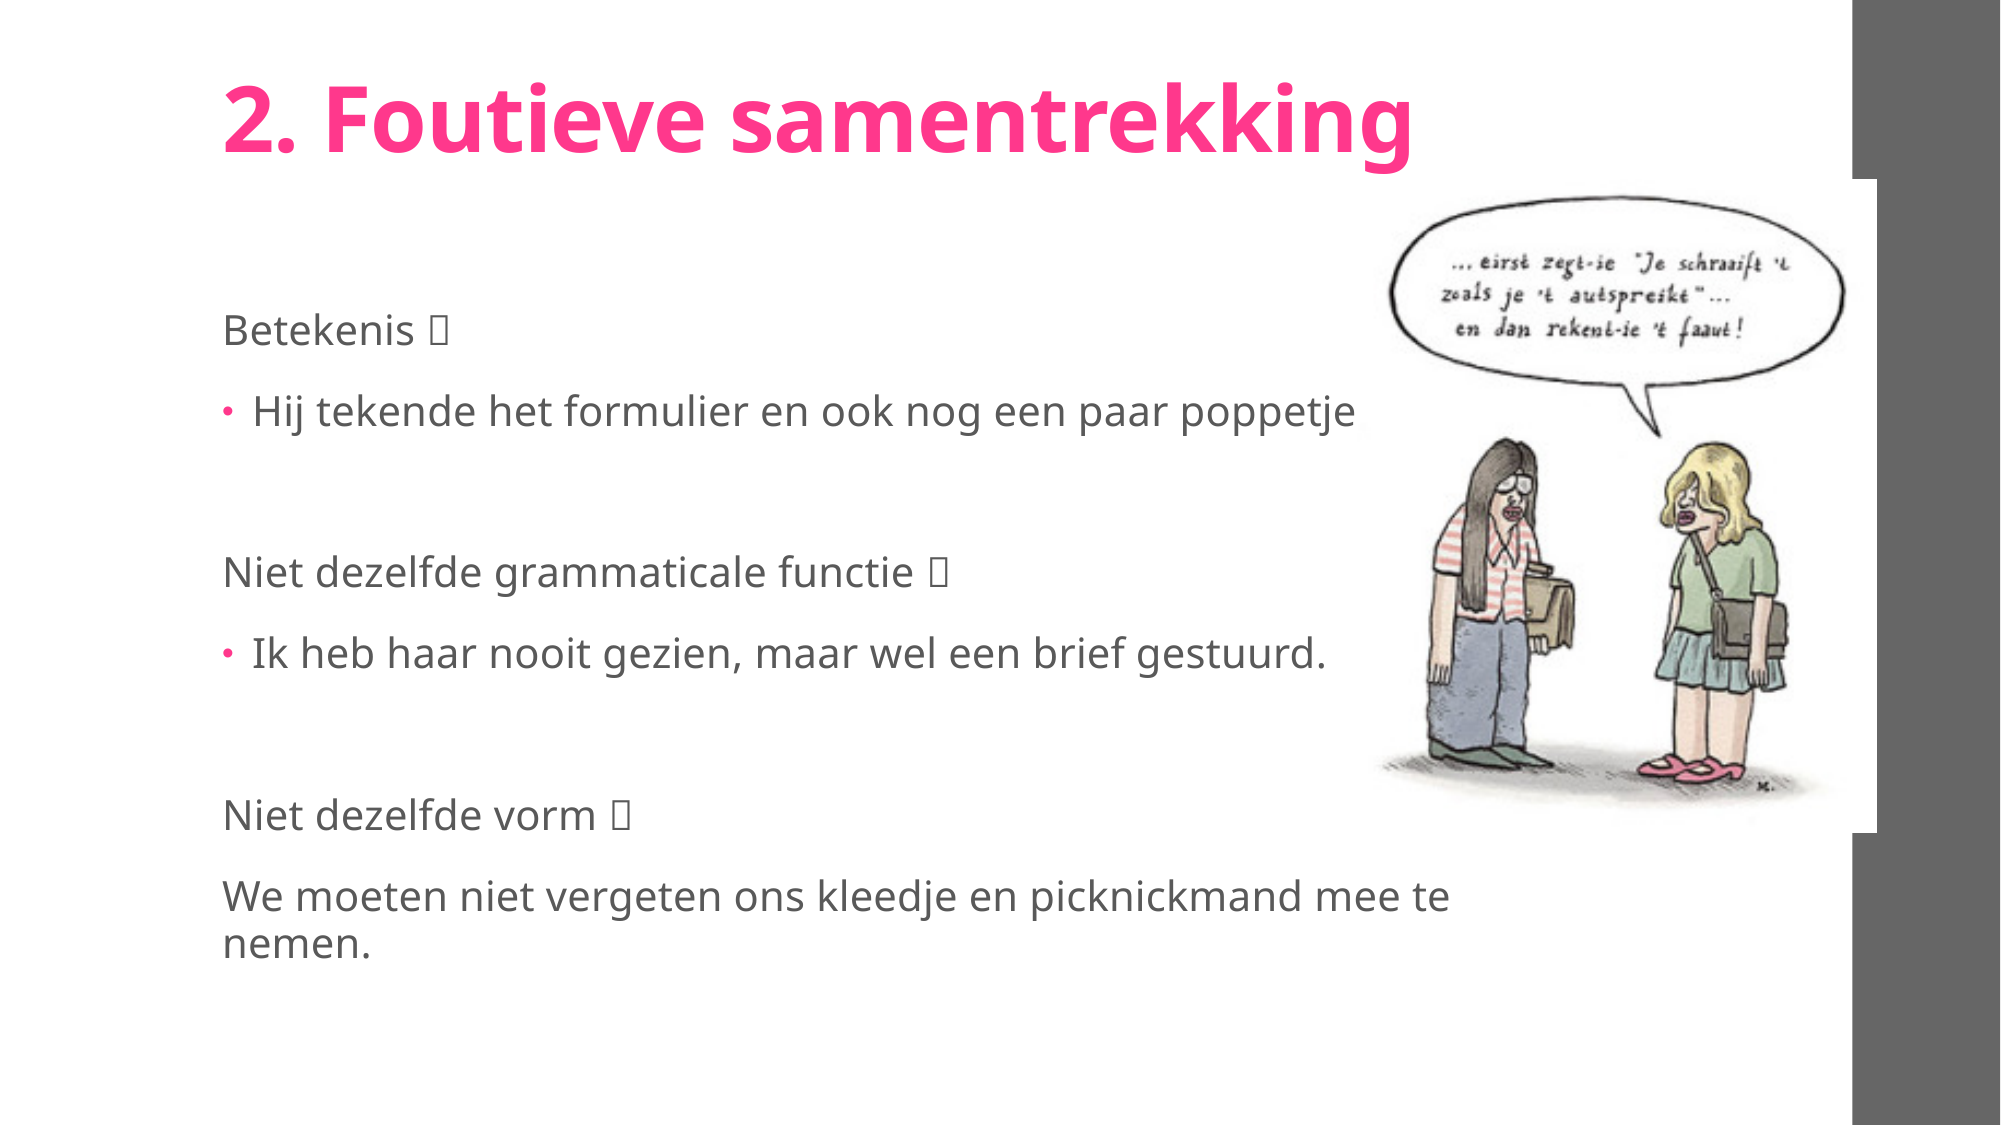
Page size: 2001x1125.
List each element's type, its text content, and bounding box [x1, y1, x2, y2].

list Betekenis  Hij tekende het formulier en ook nog een paar poppetjes. Niet dezelfde grammaticale functie  Ik heb haar nooit gezien, maar wel een brief gestuurd. Niet dezelfde vorm  We moeten niet vergeten ons kleedje en picknickmand mee te nemen. [206, 299, 1617, 1014]
title 2. Foutieve samentrekking [206, 43, 1797, 180]
picture [1356, 179, 1877, 833]
